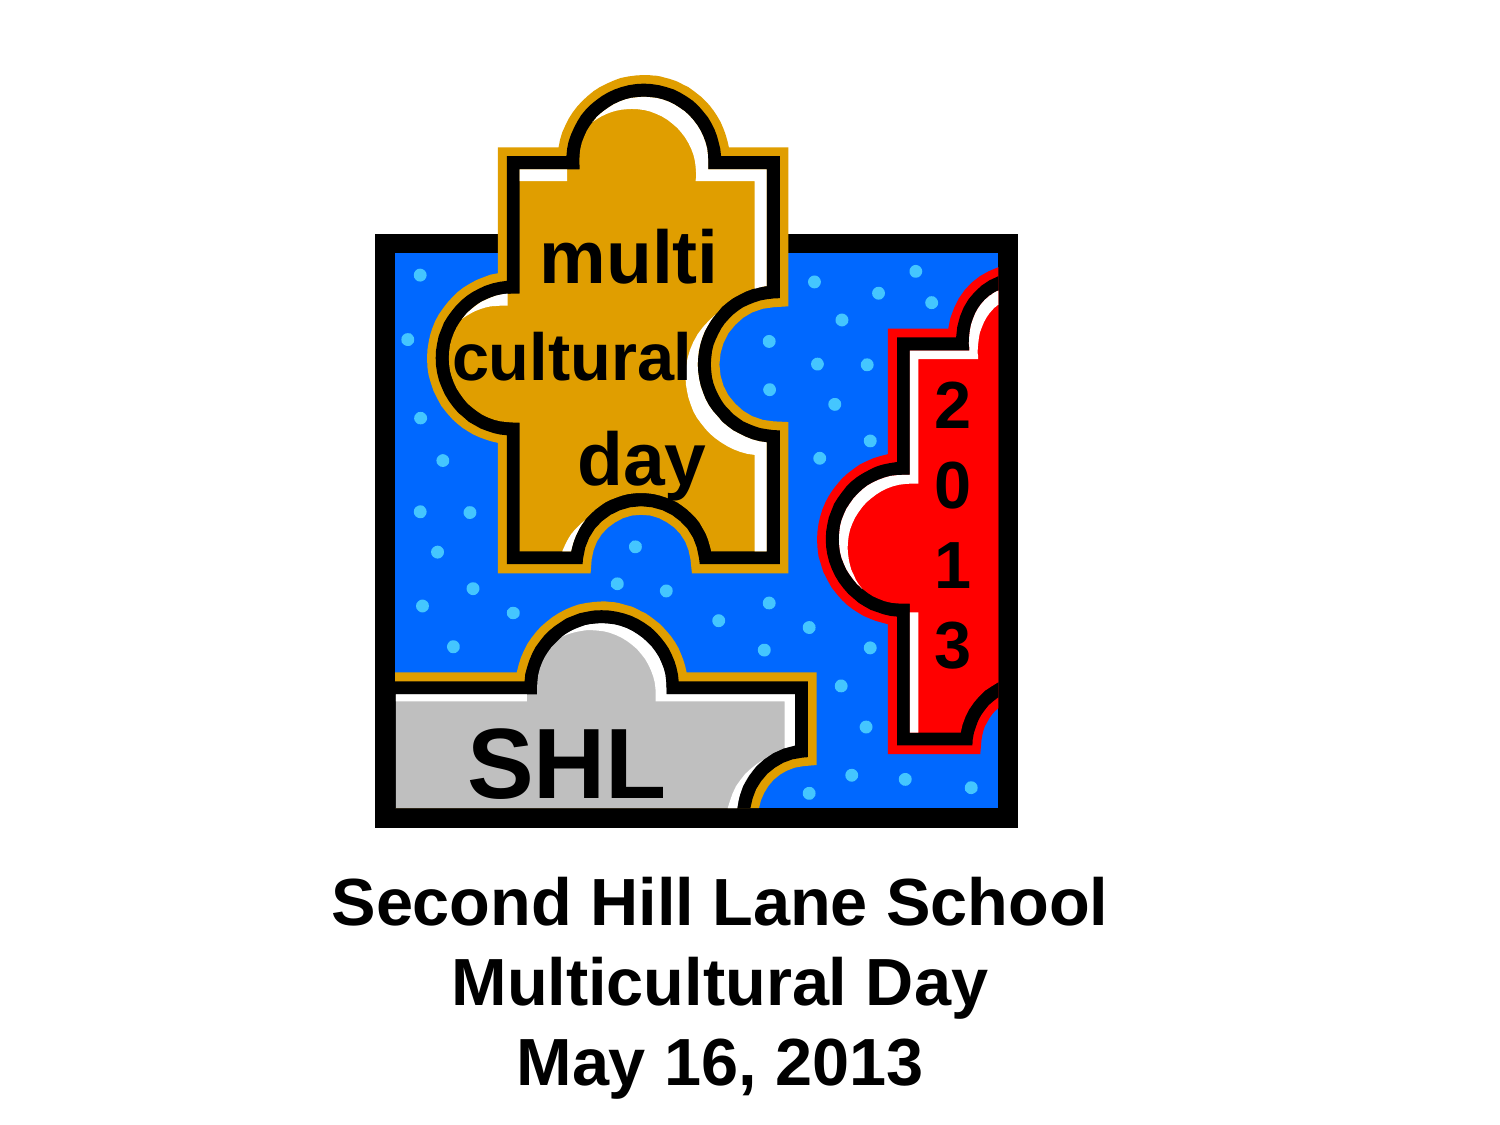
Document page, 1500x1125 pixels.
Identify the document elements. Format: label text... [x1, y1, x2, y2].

picture [374, 74, 1019, 828]
text_box Second Hill Lane School Multicultural Day May 16, 2013 [282, 851, 1158, 1106]
